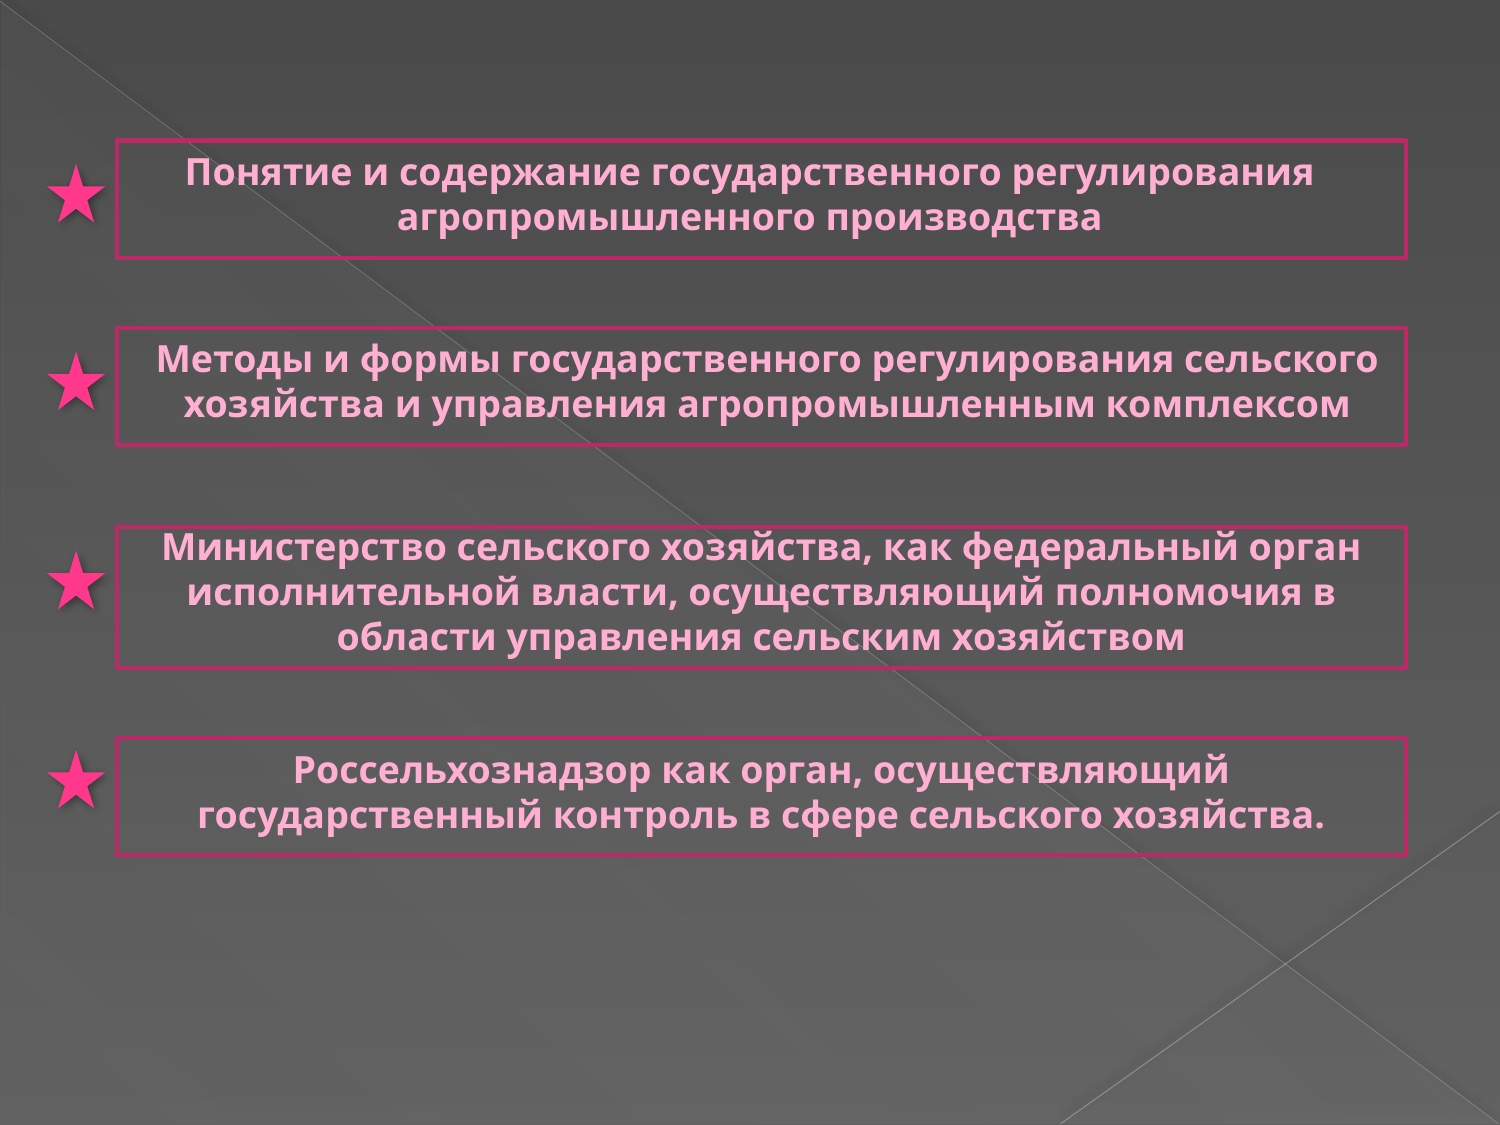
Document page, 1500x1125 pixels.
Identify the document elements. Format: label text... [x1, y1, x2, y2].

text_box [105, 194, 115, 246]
text_box Министерство сельского хозяйства, как федеральный орган исполнительной власти, осуществляющий полномочия в области управления сельским хозяйством [105, 515, 1418, 711]
text_box [44, 747, 108, 811]
text_box [115, 736, 1408, 857]
text_box [44, 548, 105, 611]
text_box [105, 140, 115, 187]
text_box [115, 138, 1408, 260]
text_box Россельхознадзор как орган, осуществляющий государственный контроль в сфере сельского хозяйства. [117, 738, 1407, 843]
text_box [44, 161, 108, 225]
text_box [115, 326, 1408, 447]
text_box [44, 349, 108, 412]
text_box Методы и формы государственного регулирования сельского хозяйства и управления агропромышленным комплексом [117, 328, 1418, 433]
